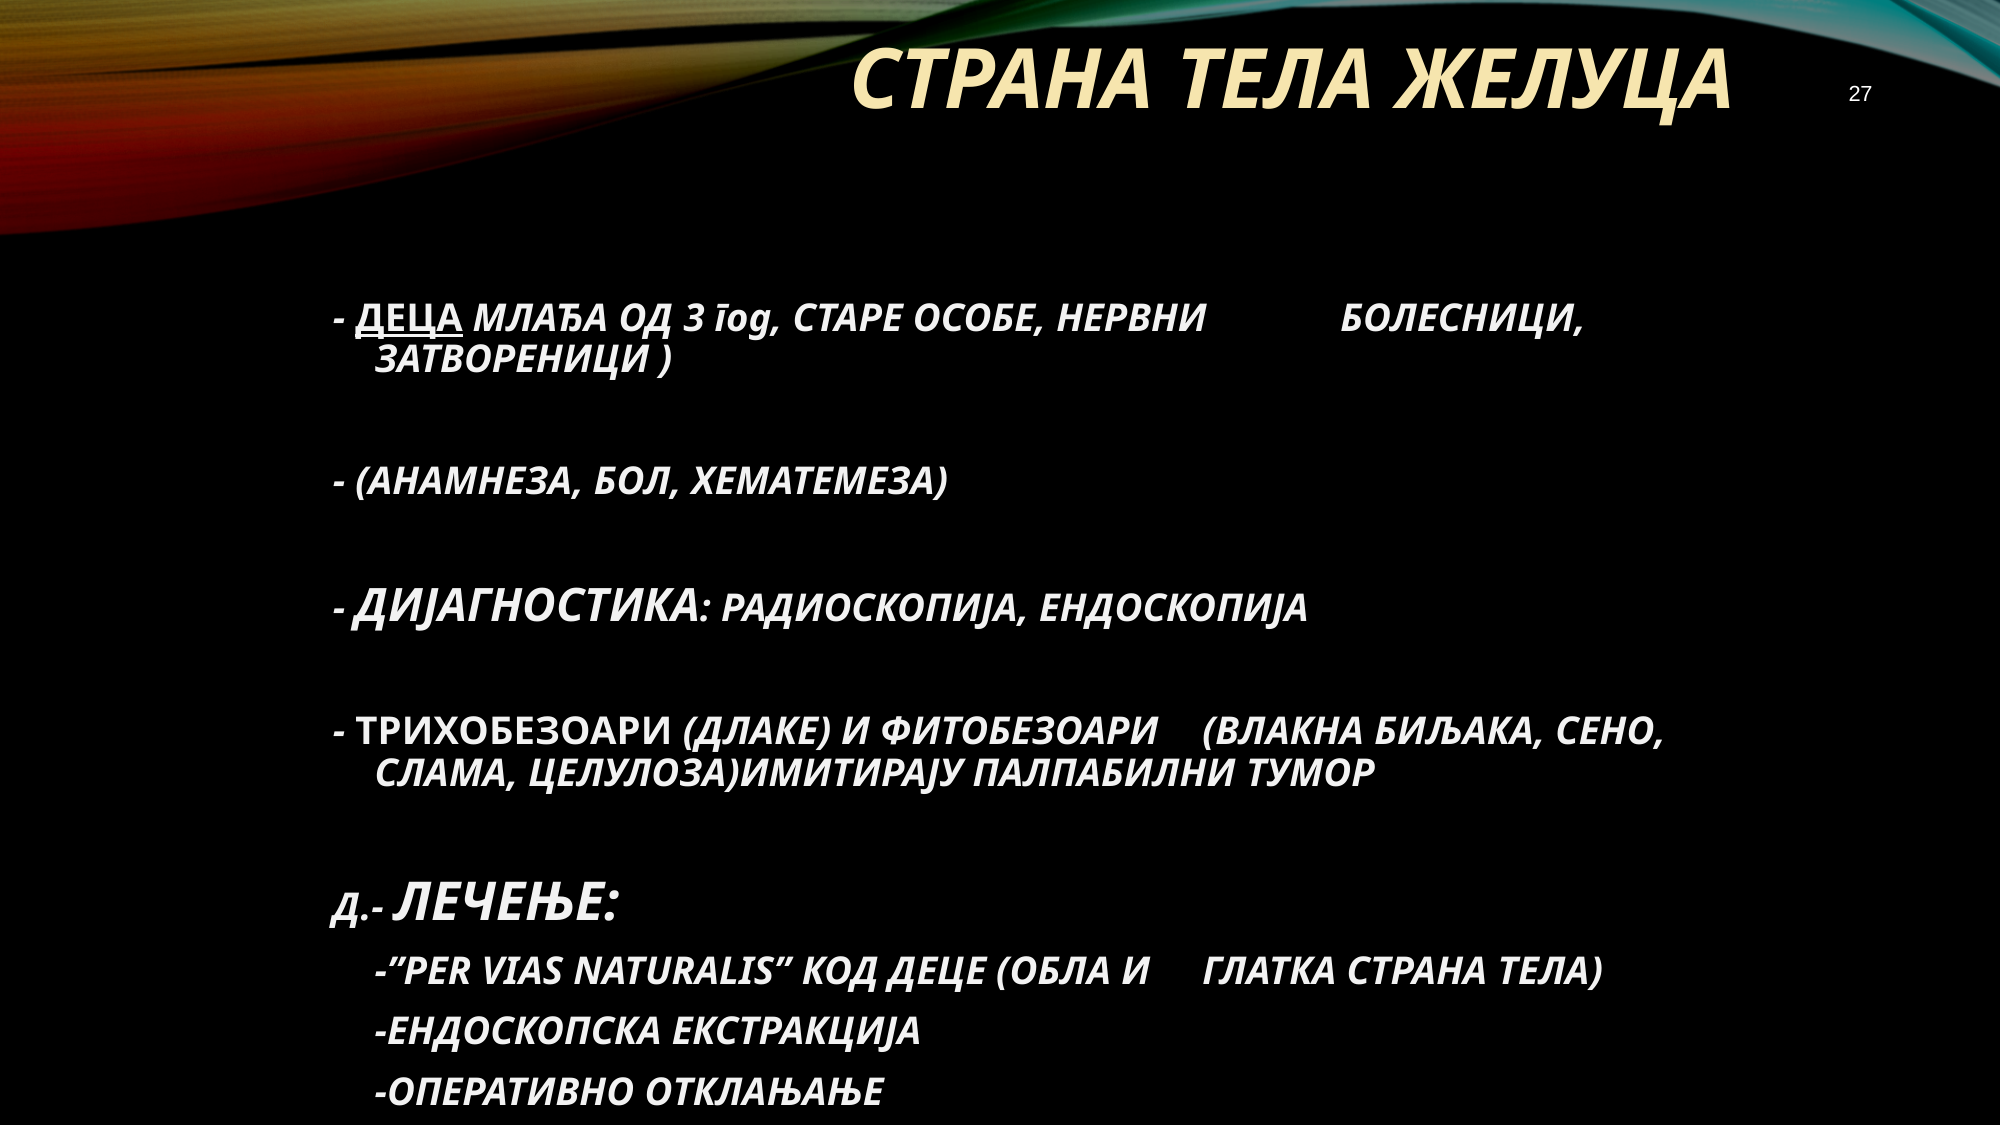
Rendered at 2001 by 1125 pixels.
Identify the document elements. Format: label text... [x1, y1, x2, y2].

picture [0, 0, 2000, 237]
list - ДЕЦА МЛАЂА ОД 3 год, СТАРЕ ОСОБЕ, НЕРВНИ БОЛЕСНИЦИ, ЗАТВОРЕНИЦИ ) - (АНАМНЕЗА, БОЛ, ХЕМАТЕМЕЗА) - ДИЈАГНОСТИКА: РАДИОСКОПИЈА, ЕНДОСКОПИЈА - ТРИХОБЕЗОАРИ (ДЛАКЕ) И ФИТОБЕЗОАРИ (ВЛАКНА БИЉАКА, СЕНО, СЛАМА, ЦЕЛУЛОЗА)ИМИТИРАЈУ ПАЛПАБИЛНИ ТУМОР Д.- ЛЕЧЕЊЕ: -”PER VIAS NATURALIS” КОД ДЕЦЕ (ОБЛА И ГЛАТКА СТРАНА ТЕЛА) -ЕНДОСКОПСКA ЕКСТРАКЦИЈА -ОПЕРАТИВНО ОТКЛАЊАЊЕ [314, 290, 1721, 1125]
title СТРАНА ТЕЛА ЖЕЛУЦА [249, 0, 1750, 192]
slide_number 27 [1750, 62, 1888, 123]
